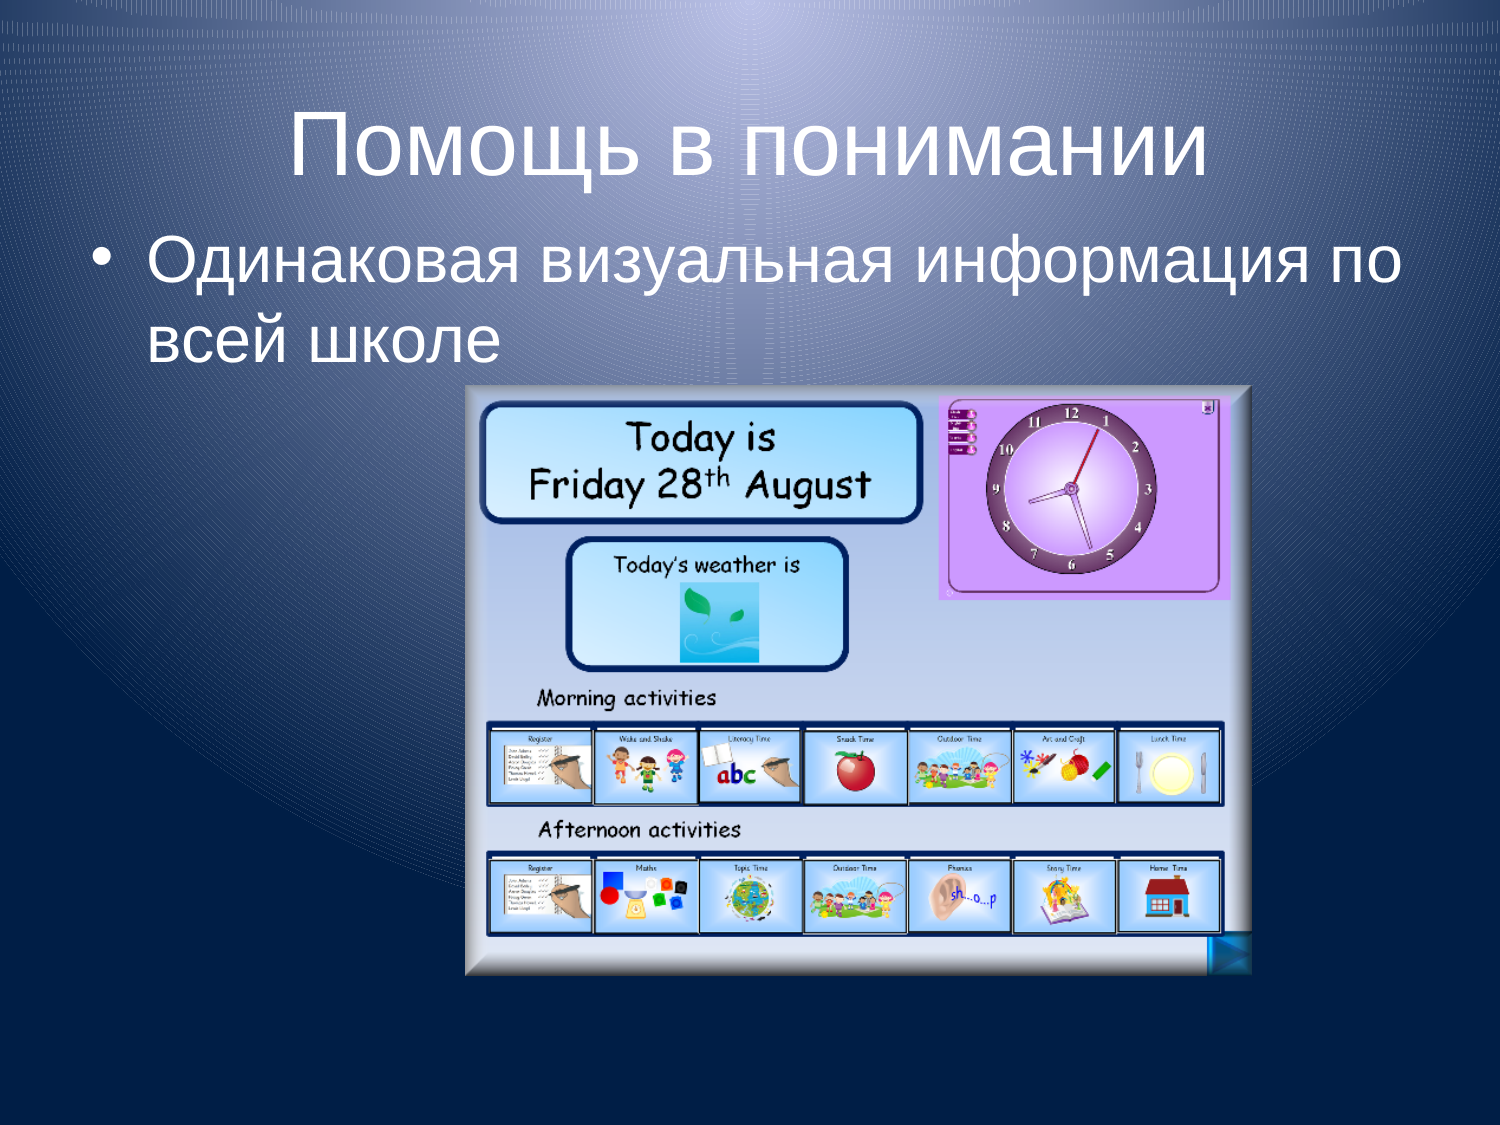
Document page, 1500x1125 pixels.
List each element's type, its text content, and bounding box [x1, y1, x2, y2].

title Помощь в понимании [74, 44, 1426, 207]
list Одинаковая визуальная информация по всей школе [74, 207, 1426, 1006]
picture [465, 385, 1252, 977]
